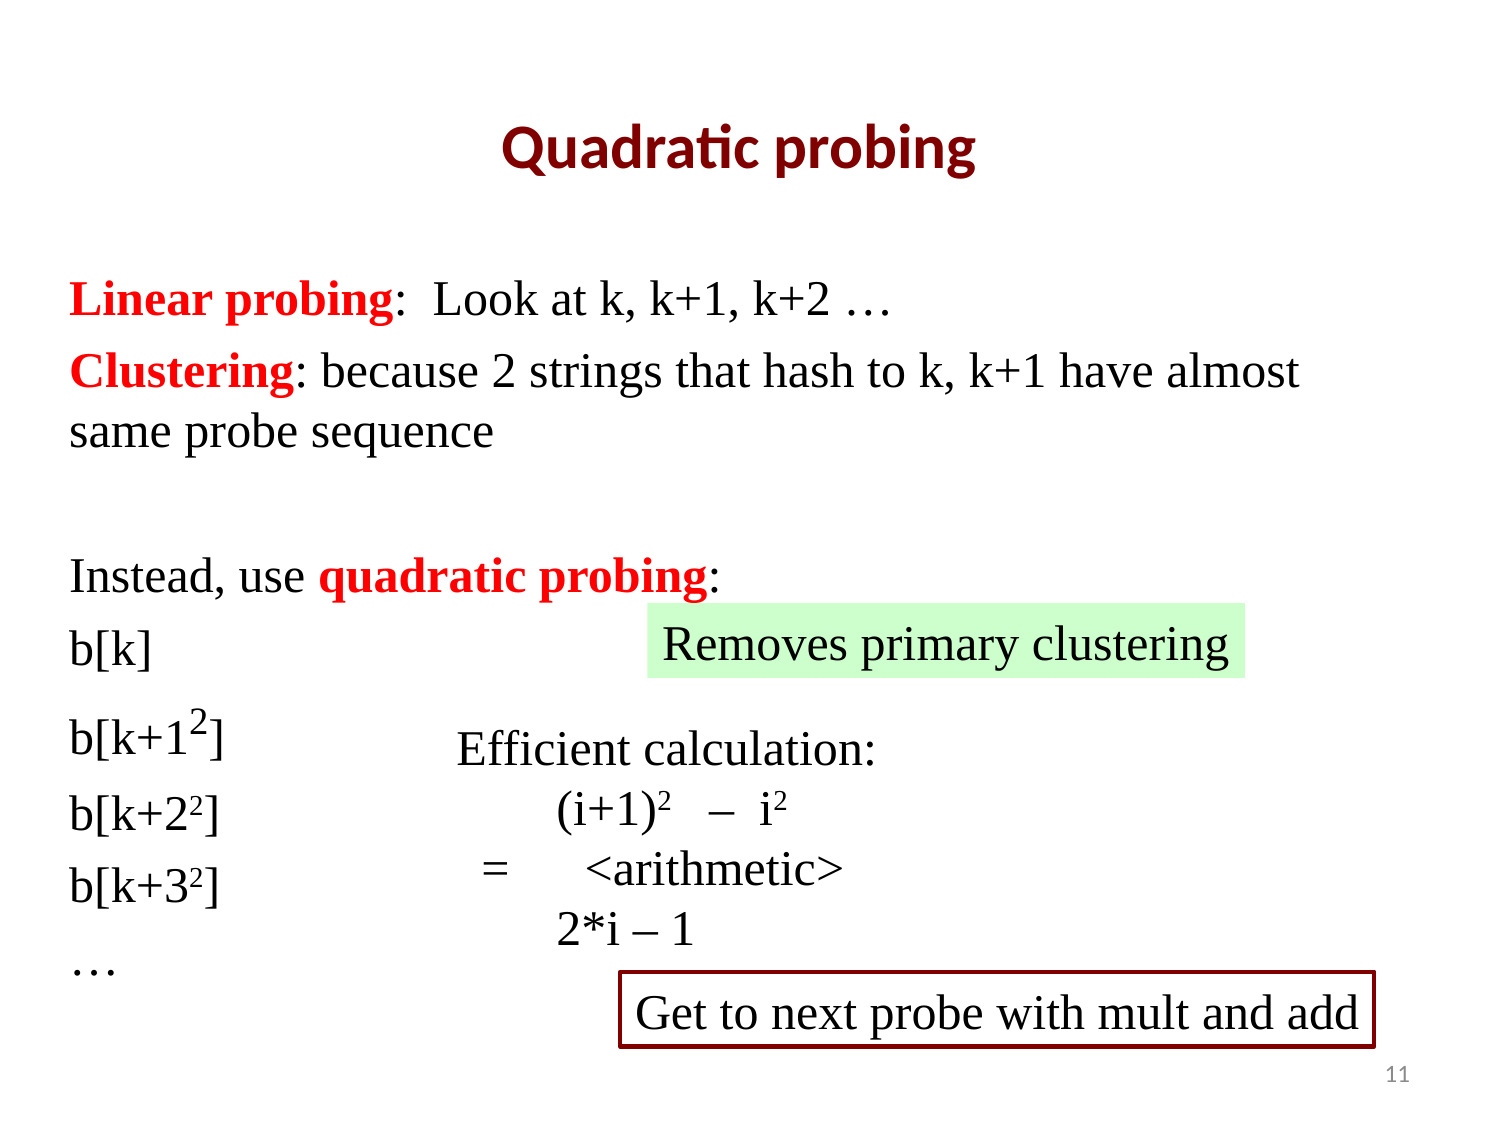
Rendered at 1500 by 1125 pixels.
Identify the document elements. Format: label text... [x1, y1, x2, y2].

text_box Removes primary clustering [647, 603, 1245, 678]
title Quadratic probing [481, 95, 998, 192]
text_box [439, 707, 1378, 1048]
slide_number 11 [1074, 1042, 1425, 1103]
list Linear probing: Look at k, k+1, k+2 … Clustering: because 2 strings that hash to k, k+1 have almost same probe sequence Instead, use quadratic probing: b[k] b[k+12] b[k+22] b[k+32] … [54, 257, 1405, 1058]
